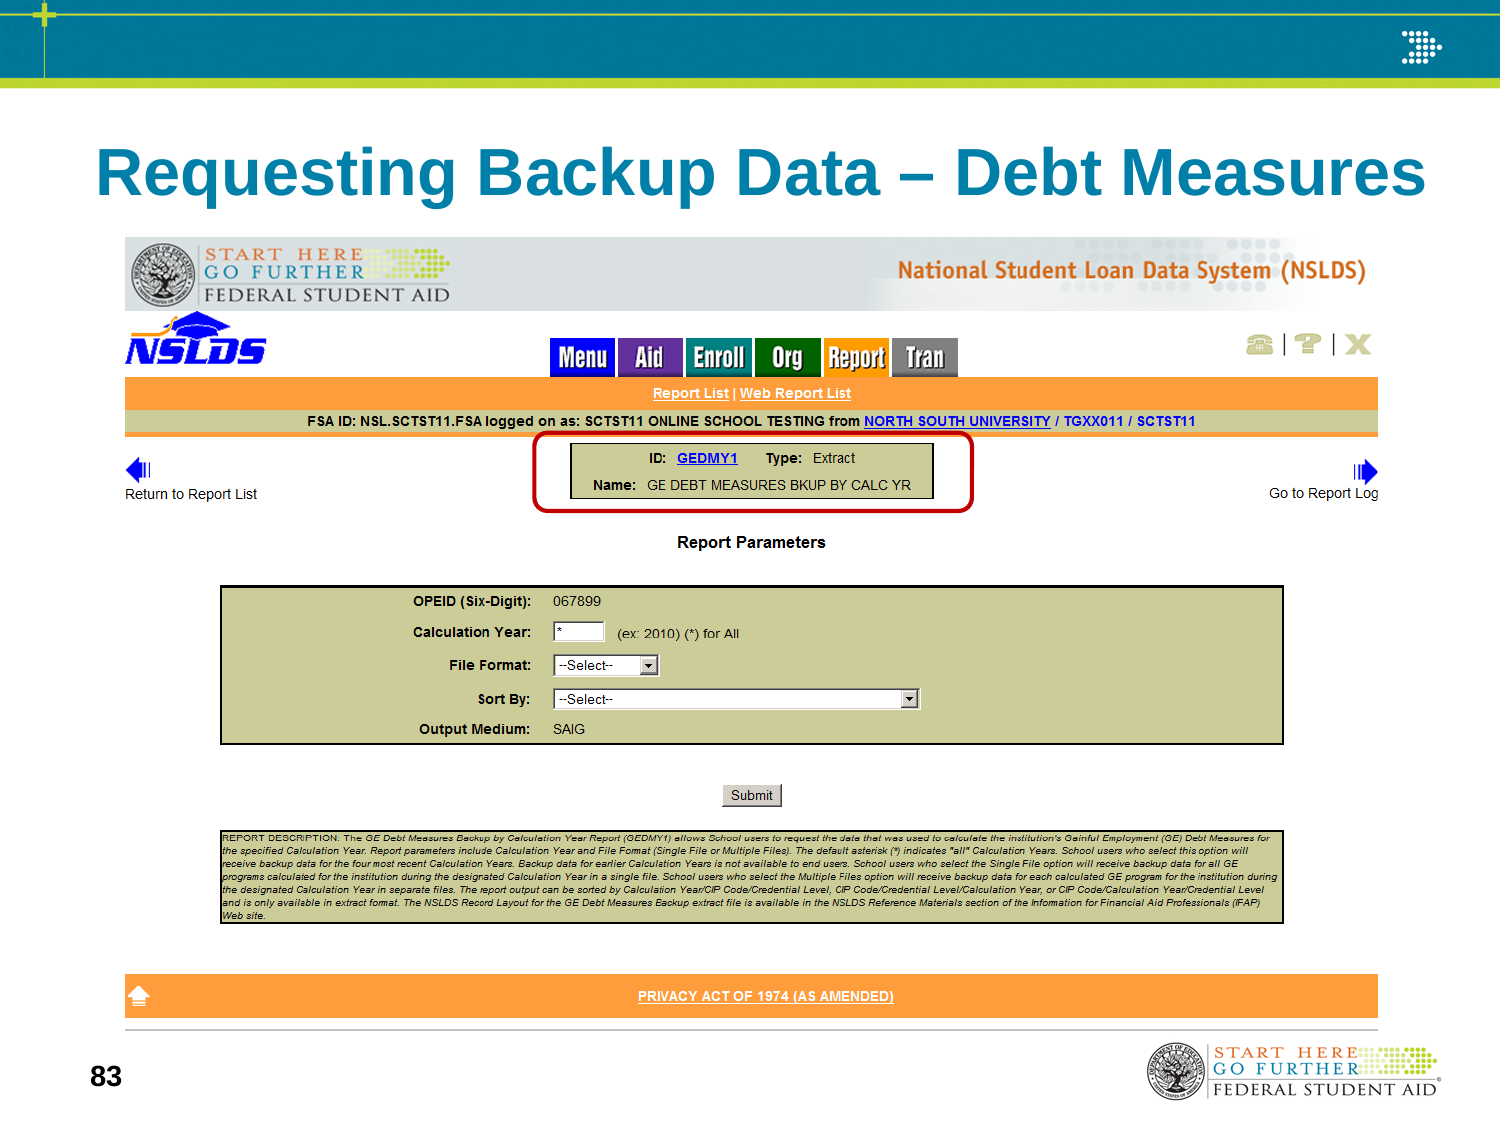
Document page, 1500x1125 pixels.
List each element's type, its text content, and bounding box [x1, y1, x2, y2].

slide_number 83 [74, 1049, 388, 1125]
picture [1424, 32, 1428, 42]
picture [0, 3, 1500, 26]
picture [0, 78, 1500, 1125]
title Requesting Backup Data – Debt Measures [56, 112, 1444, 226]
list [124, 237, 1378, 1038]
